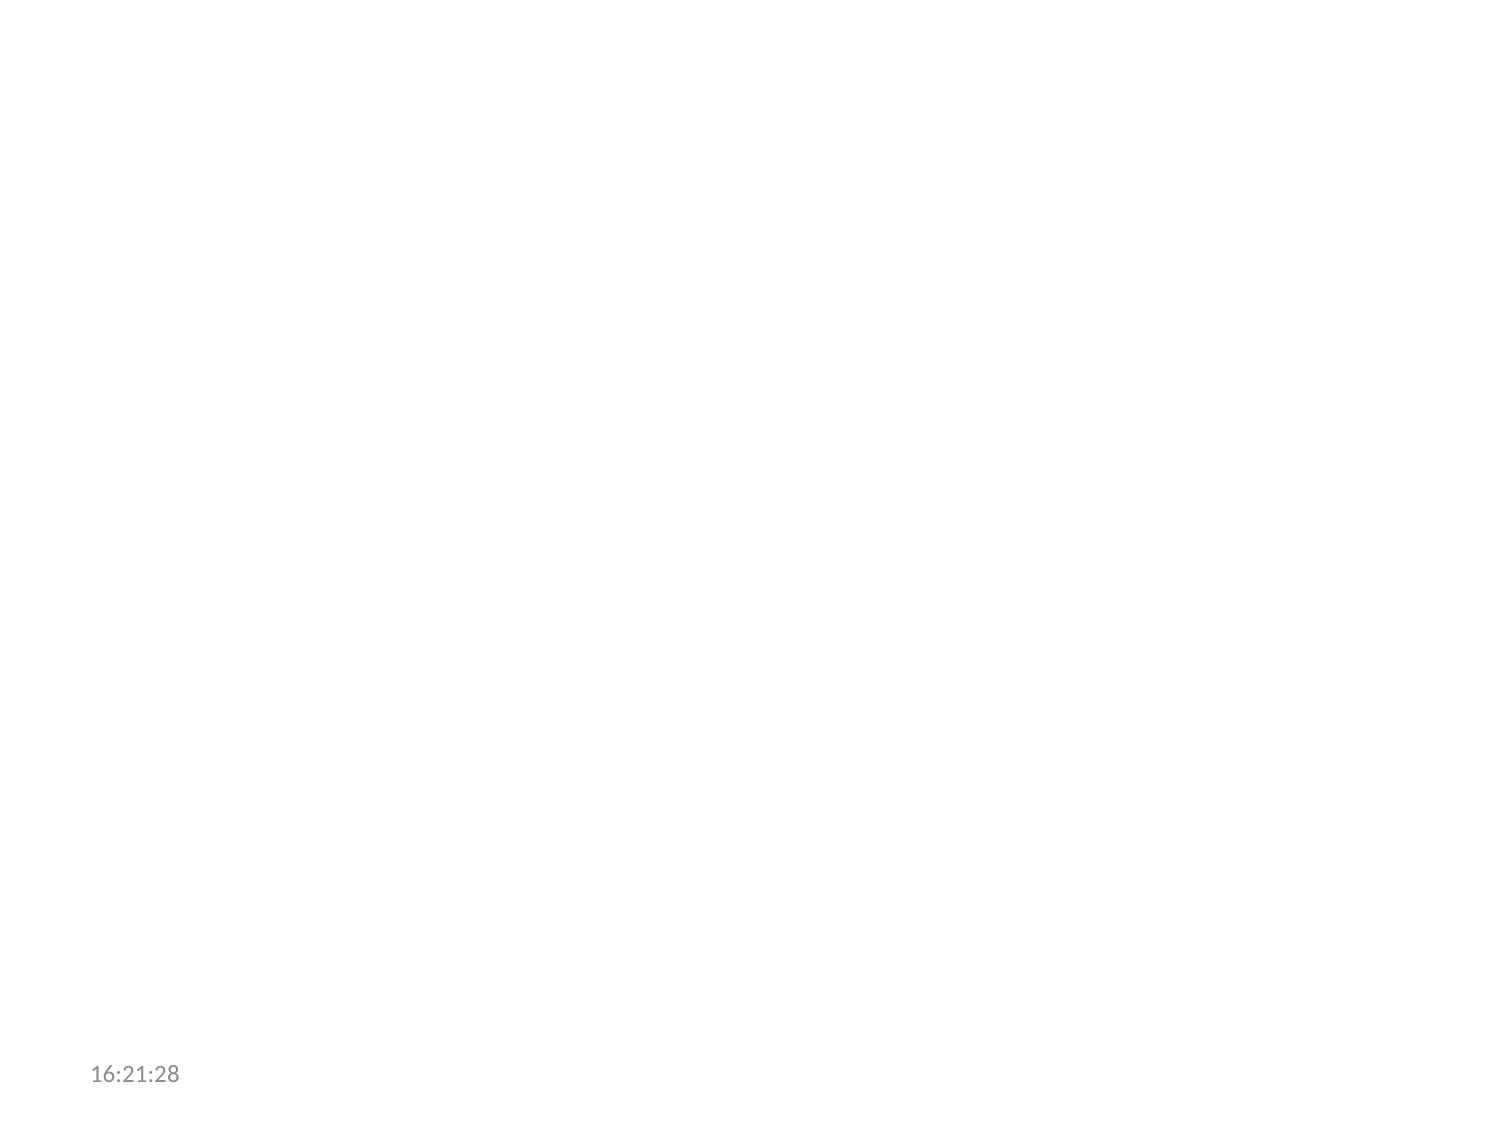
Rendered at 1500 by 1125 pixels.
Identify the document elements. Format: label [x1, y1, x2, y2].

slide_number [75, 1042, 425, 1103]
